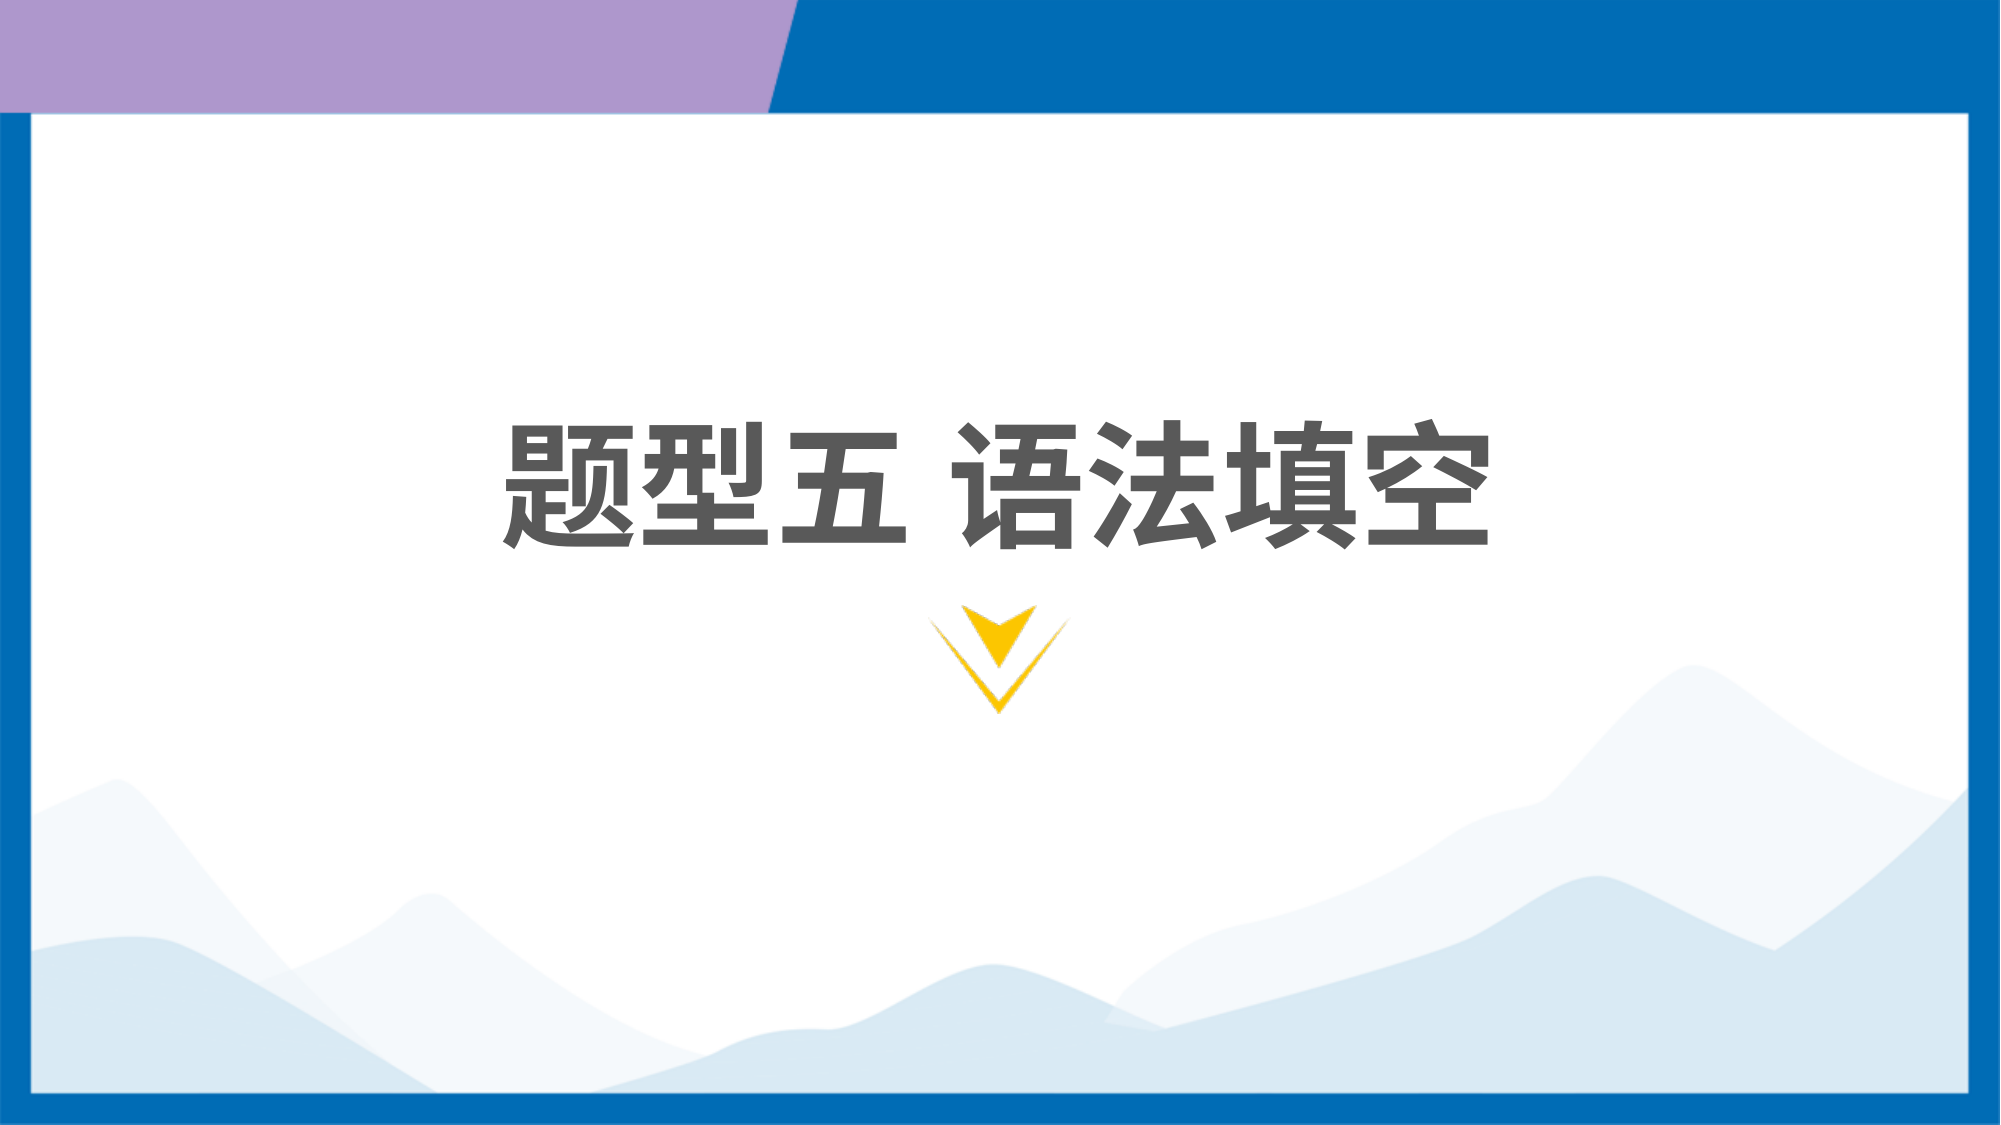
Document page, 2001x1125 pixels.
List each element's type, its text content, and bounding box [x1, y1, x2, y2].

text_box 题型五 语法填空 [35, 383, 1962, 566]
picture [0, 0, 2000, 1125]
